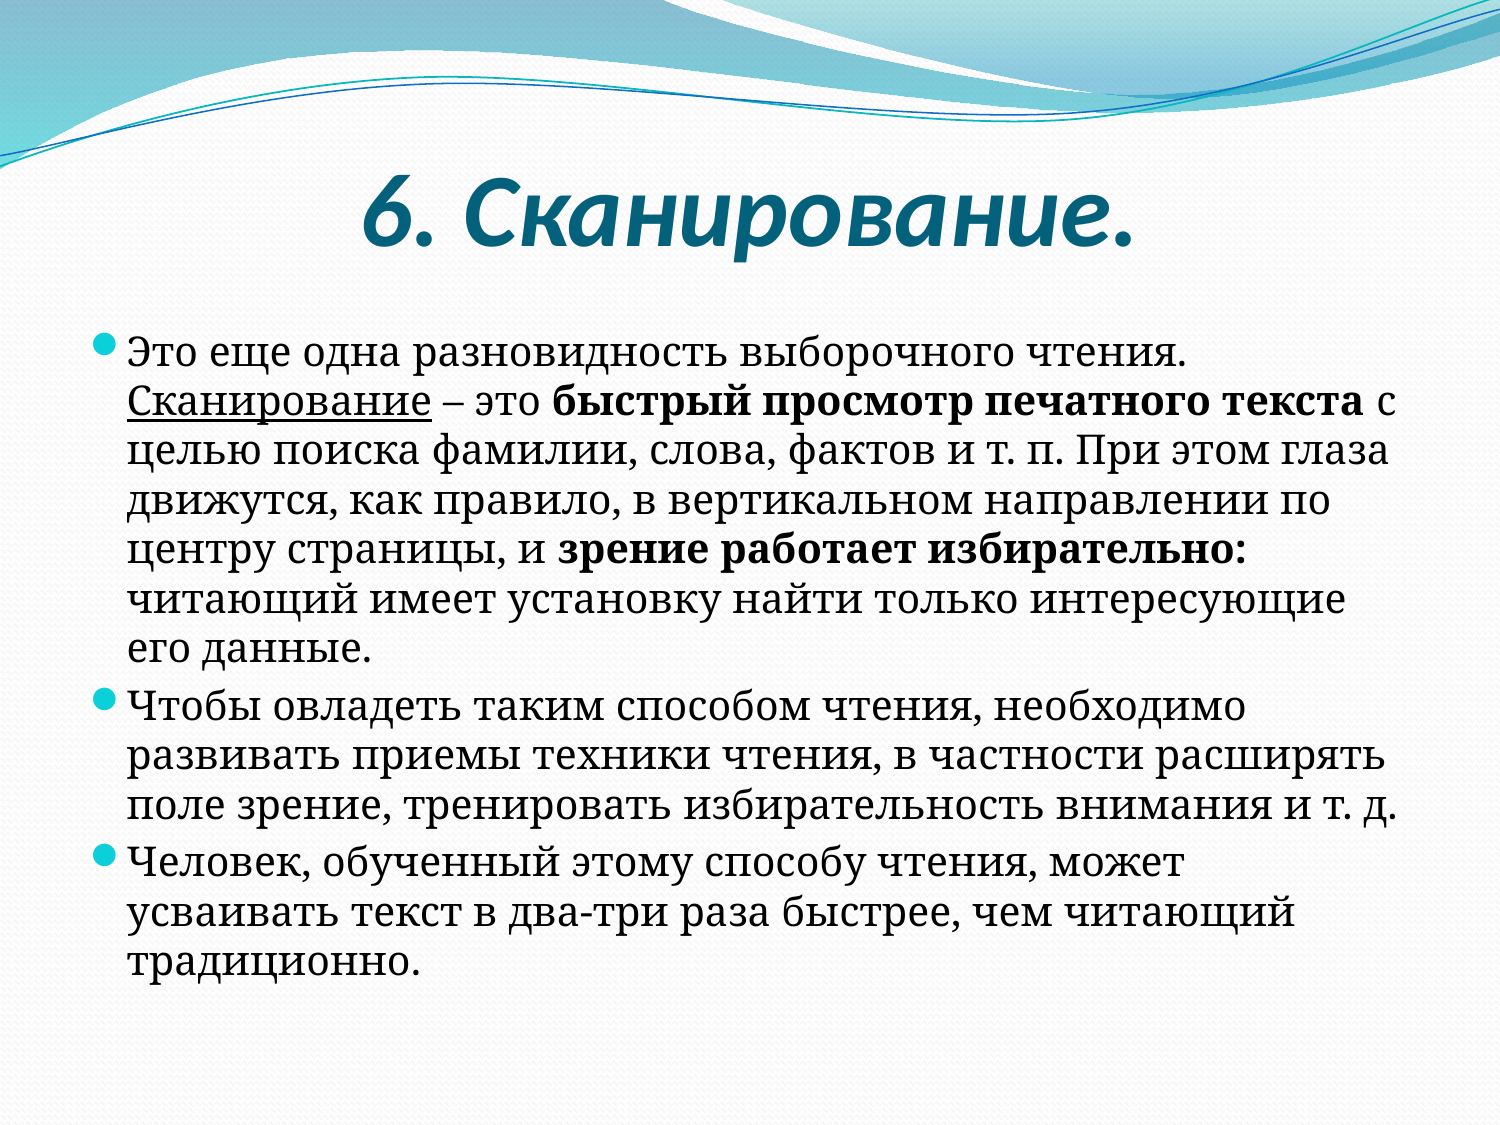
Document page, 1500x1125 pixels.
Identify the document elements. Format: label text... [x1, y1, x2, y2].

title 6. Сканирование. [75, 115, 1425, 268]
list Это еще одна разновидность выборочного чтения. Сканирование – это быстрый просмотр печатного текста с целью поиска фамилии, слова, фактов и т. п. При этом глаза движутся, как правило, в вертикальном направлении по центру страницы, и зрение работает избирательно: читающий имеет установку найти только интересующие его данные. Чтобы овладеть таким способом чтения, необходимо развивать приемы техники чтения, в частности расширять поле зрение, тренировать избирательность внимания и т. д. Человек, обученный этому способу чтения, может усваивать текст в два-три раза быстрее, чем читающий традиционно. [75, 317, 1425, 1038]
